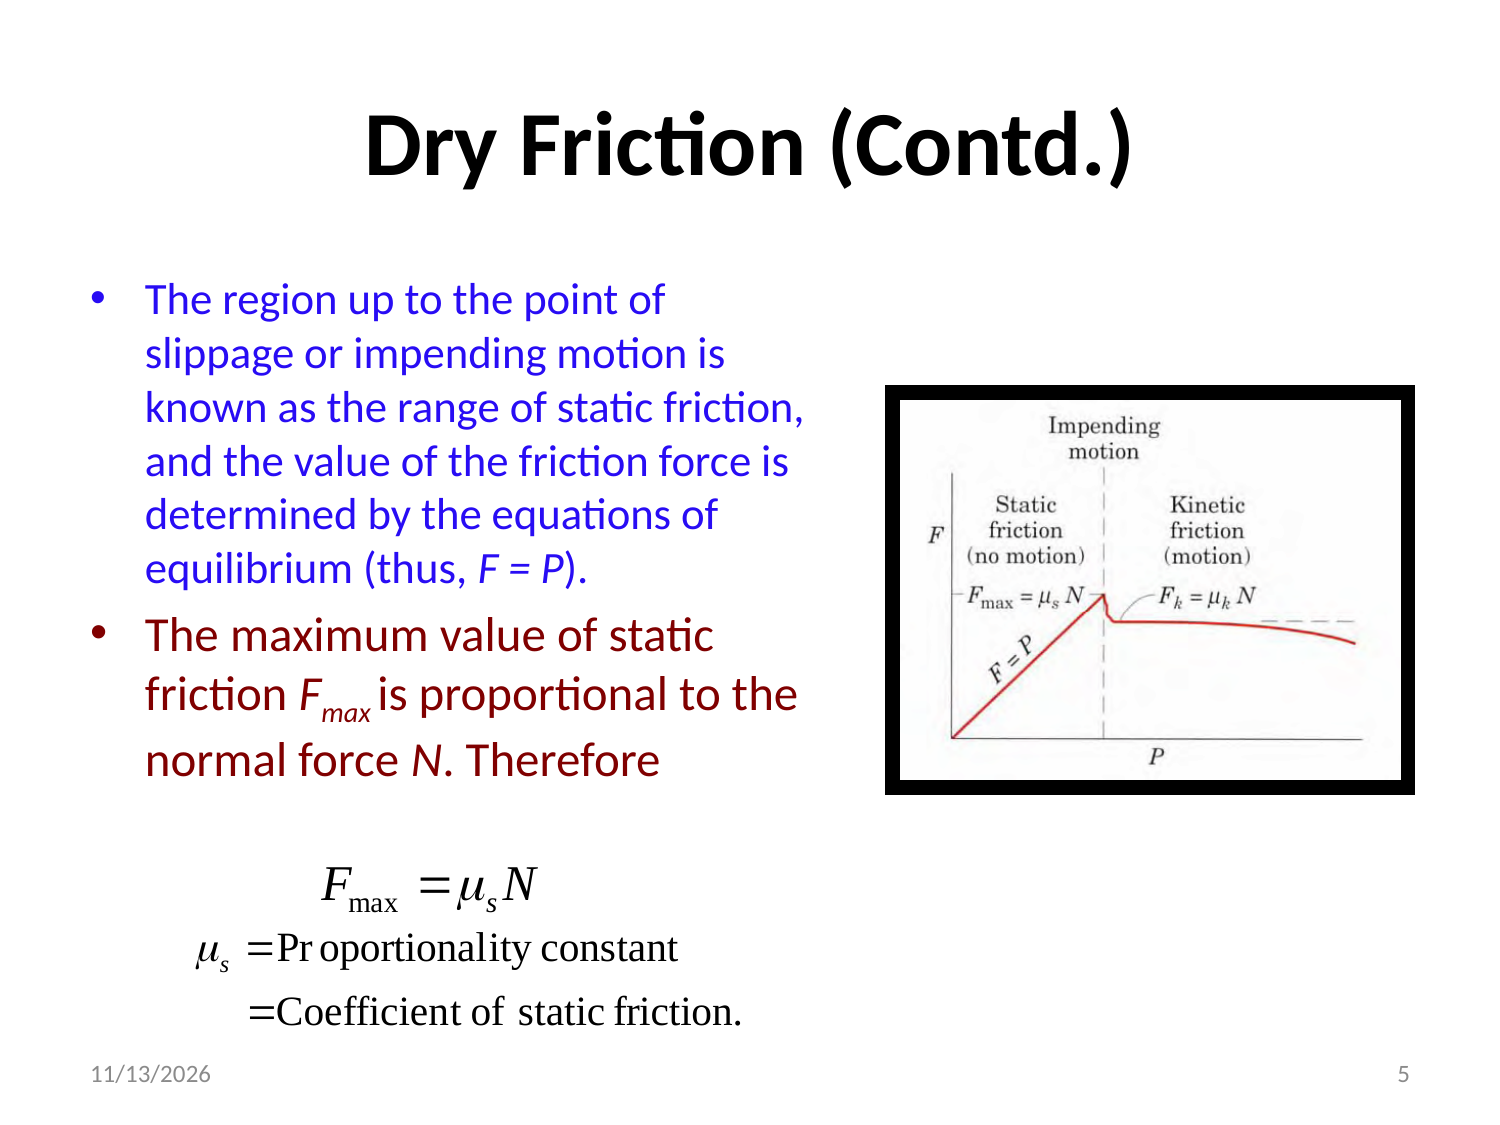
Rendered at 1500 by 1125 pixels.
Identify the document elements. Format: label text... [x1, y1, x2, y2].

title Dry Friction (Contd.) [75, 45, 1425, 233]
picture [899, 399, 1401, 781]
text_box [312, 849, 549, 920]
list The region up to the point of slippage or impending motion is known as the range of static friction, and the value of the friction force is determined by the equations of equilibrium (thus, F = P). The maximum value of static friction Fmax is proportional to the normal force N. Therefore [75, 262, 825, 1035]
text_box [187, 921, 751, 1034]
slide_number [75, 1042, 425, 1103]
slide_number 5 [1074, 1042, 1425, 1103]
